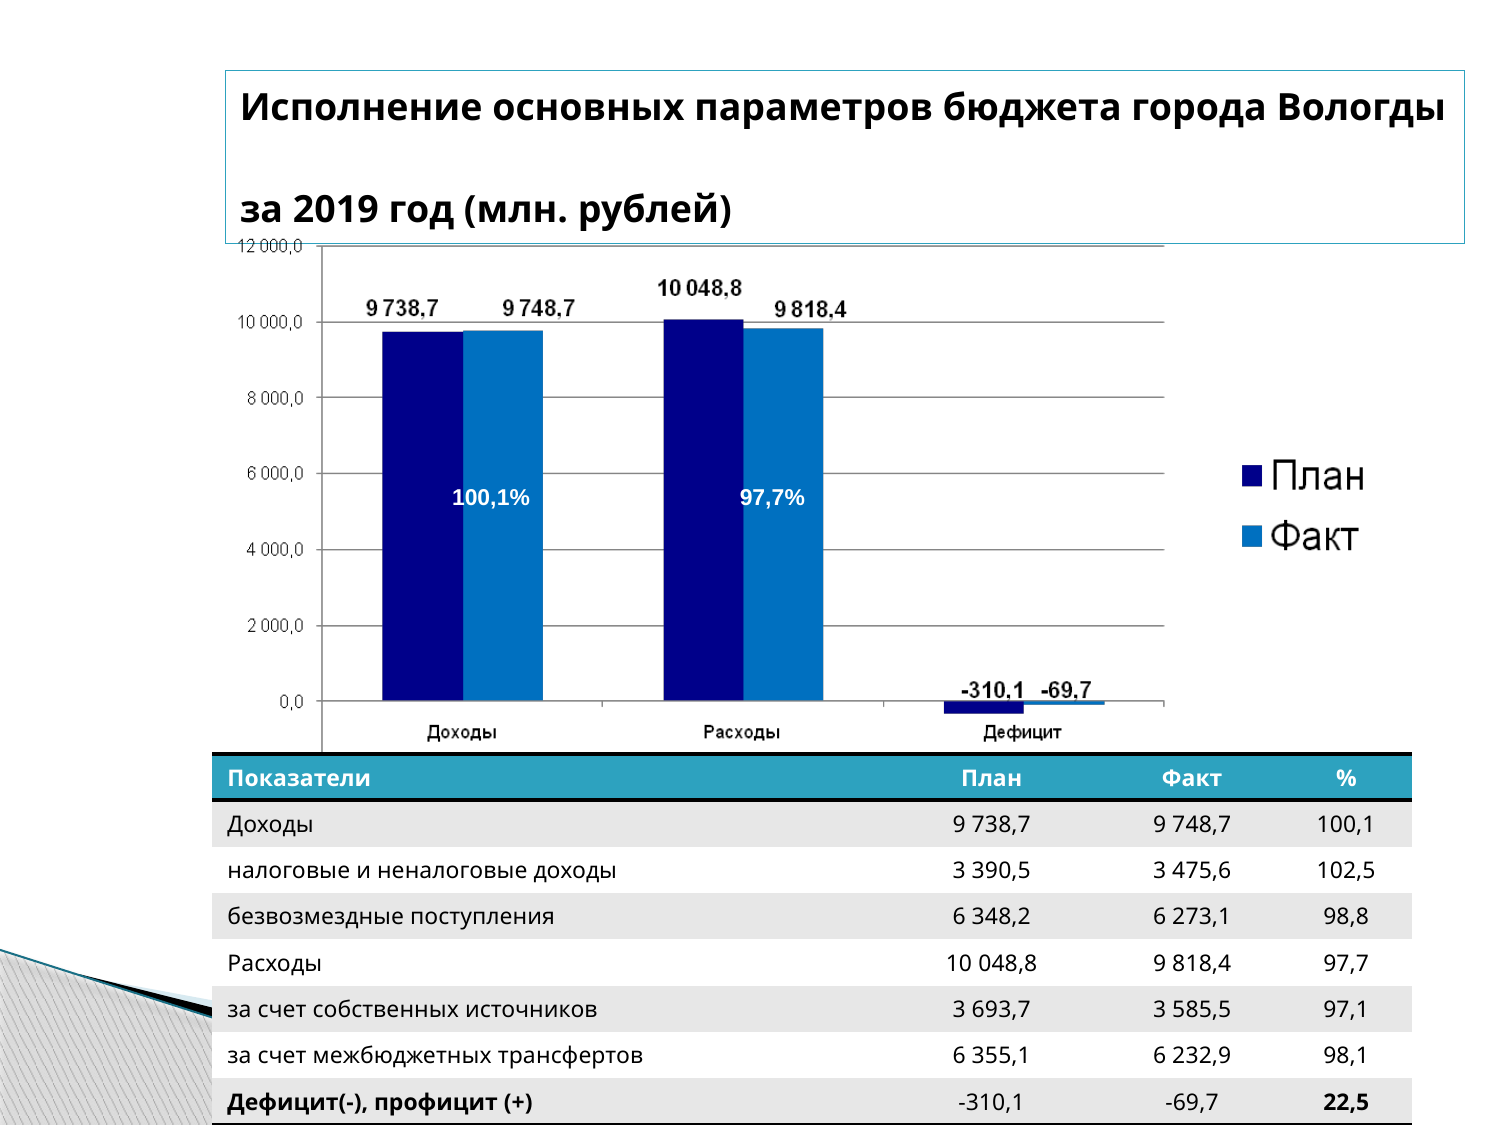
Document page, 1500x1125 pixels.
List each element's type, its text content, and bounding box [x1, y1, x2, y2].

table_cell 3 693,7 [879, 986, 1104, 1032]
table_cell за счет межбюджетных трансфертов [212, 1032, 879, 1078]
table_cell за счет собственных источников [212, 986, 879, 1032]
table_cell Дефицит(-), профицит (+) [212, 1078, 879, 1123]
table_cell 97,1 [1280, 986, 1412, 1032]
table_cell -310,1 [879, 1078, 1104, 1123]
table_header % [1393, 756, 1412, 798]
table_cell 6 232,9 [1104, 1032, 1280, 1078]
table_cell безвозмездные поступления [212, 893, 879, 939]
table_cell 9 738,7 [879, 812, 1104, 847]
table_cell 100,1 [1280, 802, 1412, 847]
table_cell 22,5 [1280, 1078, 1412, 1123]
table_cell 6 273,1 [1104, 893, 1280, 939]
title Исполнение основных параметров бюджета города Вологды за 2019 год (млн. рублей) [225, 70, 1465, 244]
table_cell 98,1 [1280, 1032, 1412, 1078]
table_cell Доходы [212, 812, 879, 847]
table_cell 3 475,6 [1104, 847, 1280, 893]
table_cell 9 748,7 [1104, 812, 1280, 847]
table_cell 97,7 [1280, 939, 1412, 986]
table_cell -69,7 [1104, 1078, 1280, 1123]
table_cell налоговые и неналоговые доходы [212, 847, 879, 893]
table_cell 102,5 [1280, 847, 1412, 893]
table_cell 98,8 [1280, 893, 1412, 939]
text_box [37, 212, 1388, 801]
table_cell 3 390,5 [879, 847, 1104, 893]
table_cell 10 048,8 [879, 939, 1104, 986]
table_cell 6 355,1 [879, 1032, 1104, 1078]
table_cell 3 585,5 [1104, 986, 1280, 1032]
table_cell 9 818,4 [1104, 939, 1280, 986]
table_cell 6 348,2 [879, 893, 1104, 939]
table_cell Расходы [212, 939, 879, 986]
